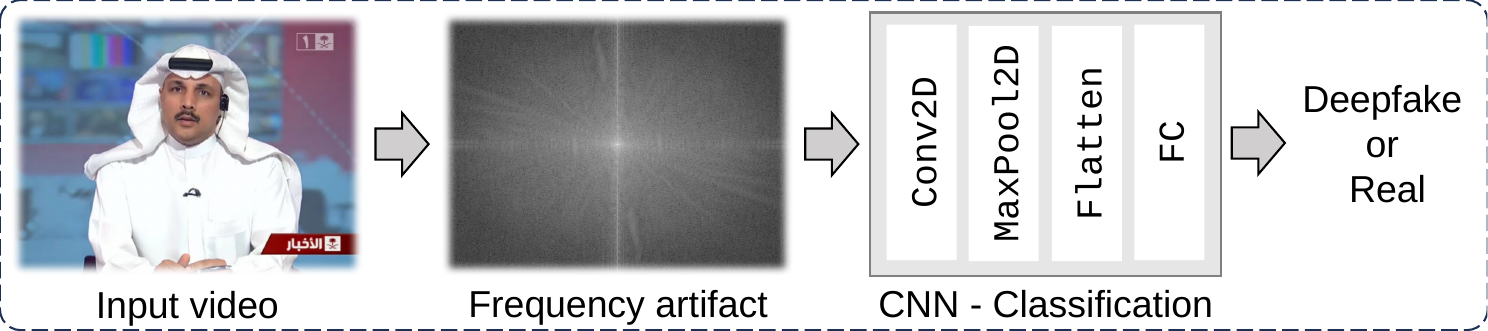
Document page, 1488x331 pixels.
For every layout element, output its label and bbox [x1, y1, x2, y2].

text_box [0, 0, 1488, 331]
